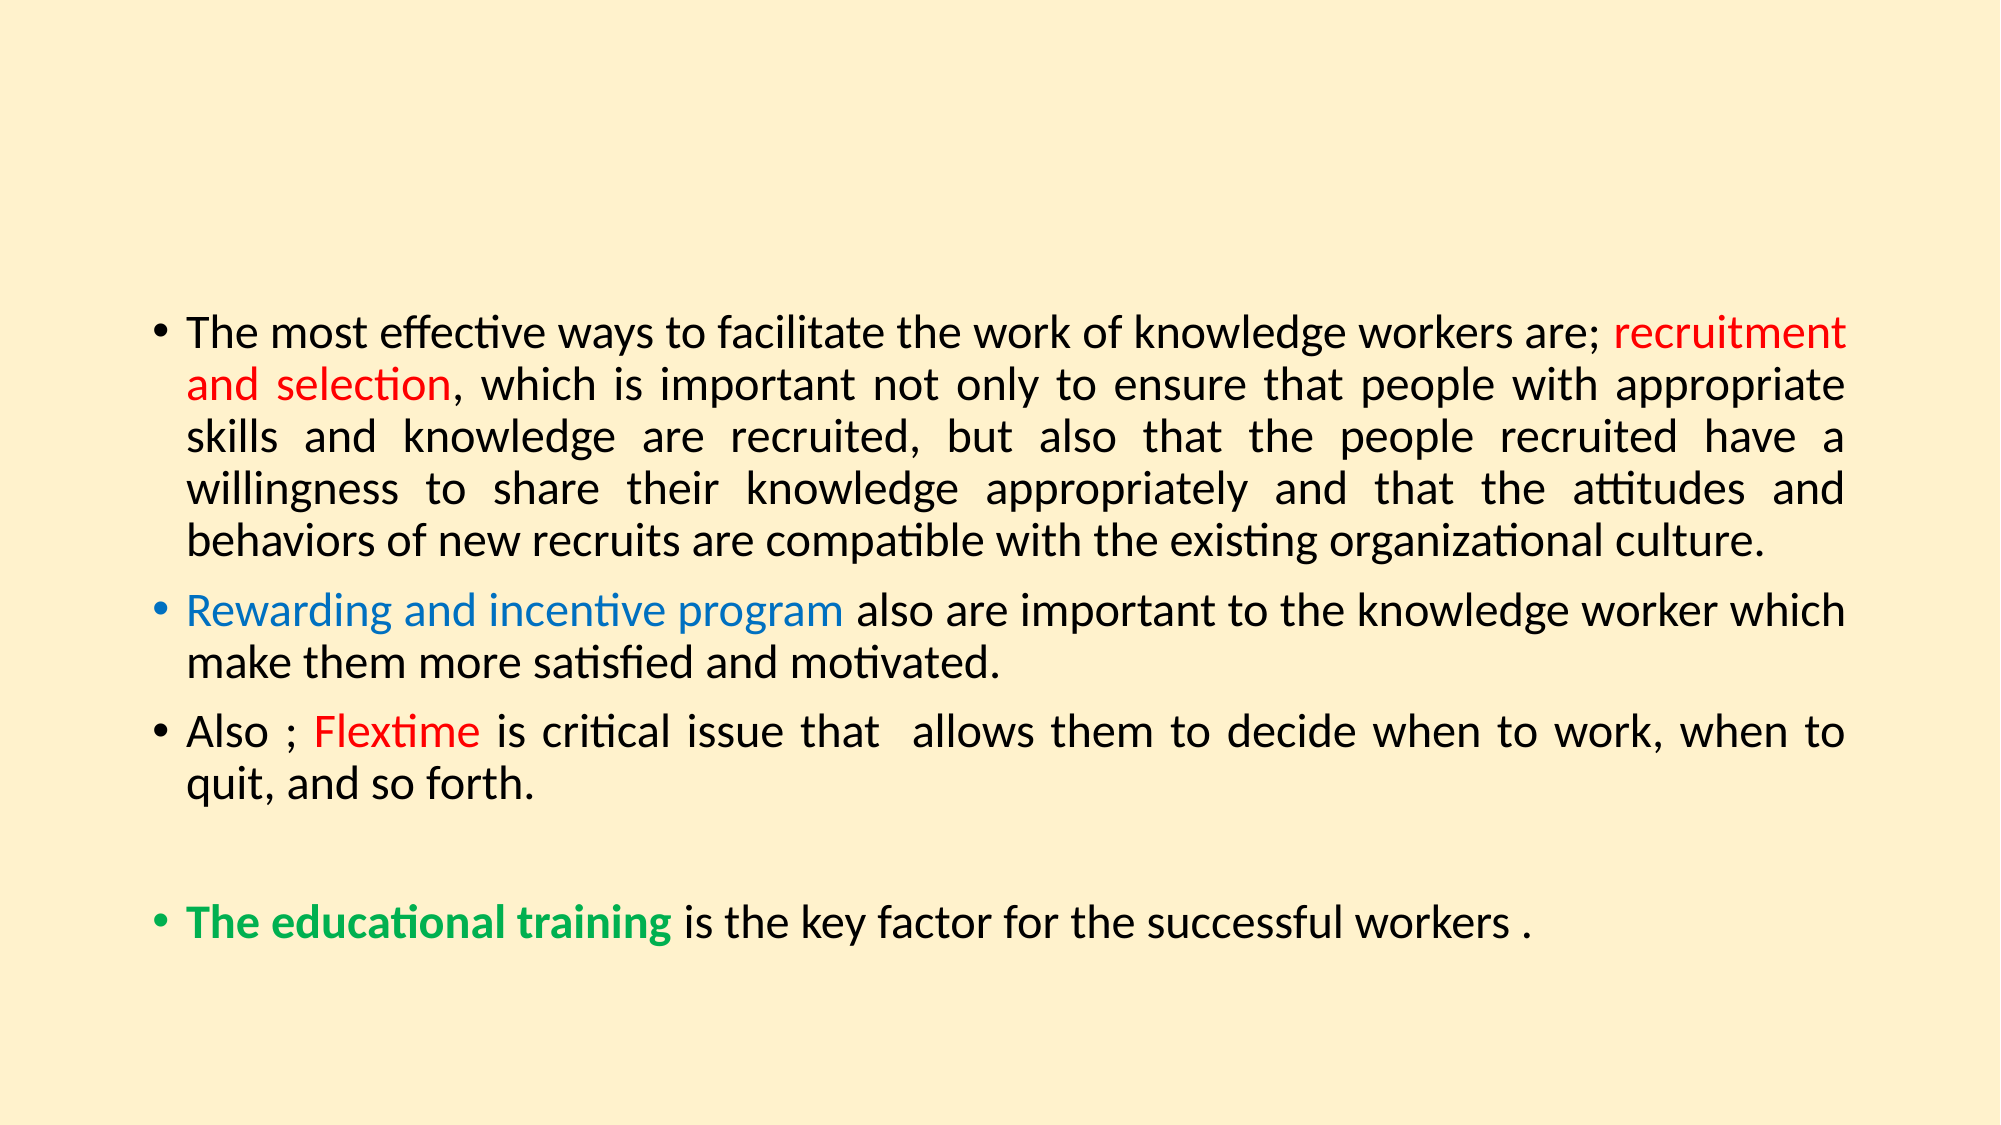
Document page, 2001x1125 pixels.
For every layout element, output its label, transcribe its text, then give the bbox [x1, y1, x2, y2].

list The most effective ways to facilitate the work of knowledge workers are; recruitment and selection, which is important not only to ensure that people with appropriate skills and knowledge are recruited, but also that the people recruited have a willingness to share their knowledge appropriately and that the attitudes and behaviors of new recruits are compatible with the existing organizational culture. Rewarding and incentive program also are important to the knowledge worker which make them more satisfied and motivated. Also ; Flextime is critical issue that allows them to decide when to work, when to quit, and so forth. The educational training is the key factor for the successful workers . [137, 299, 1863, 1014]
